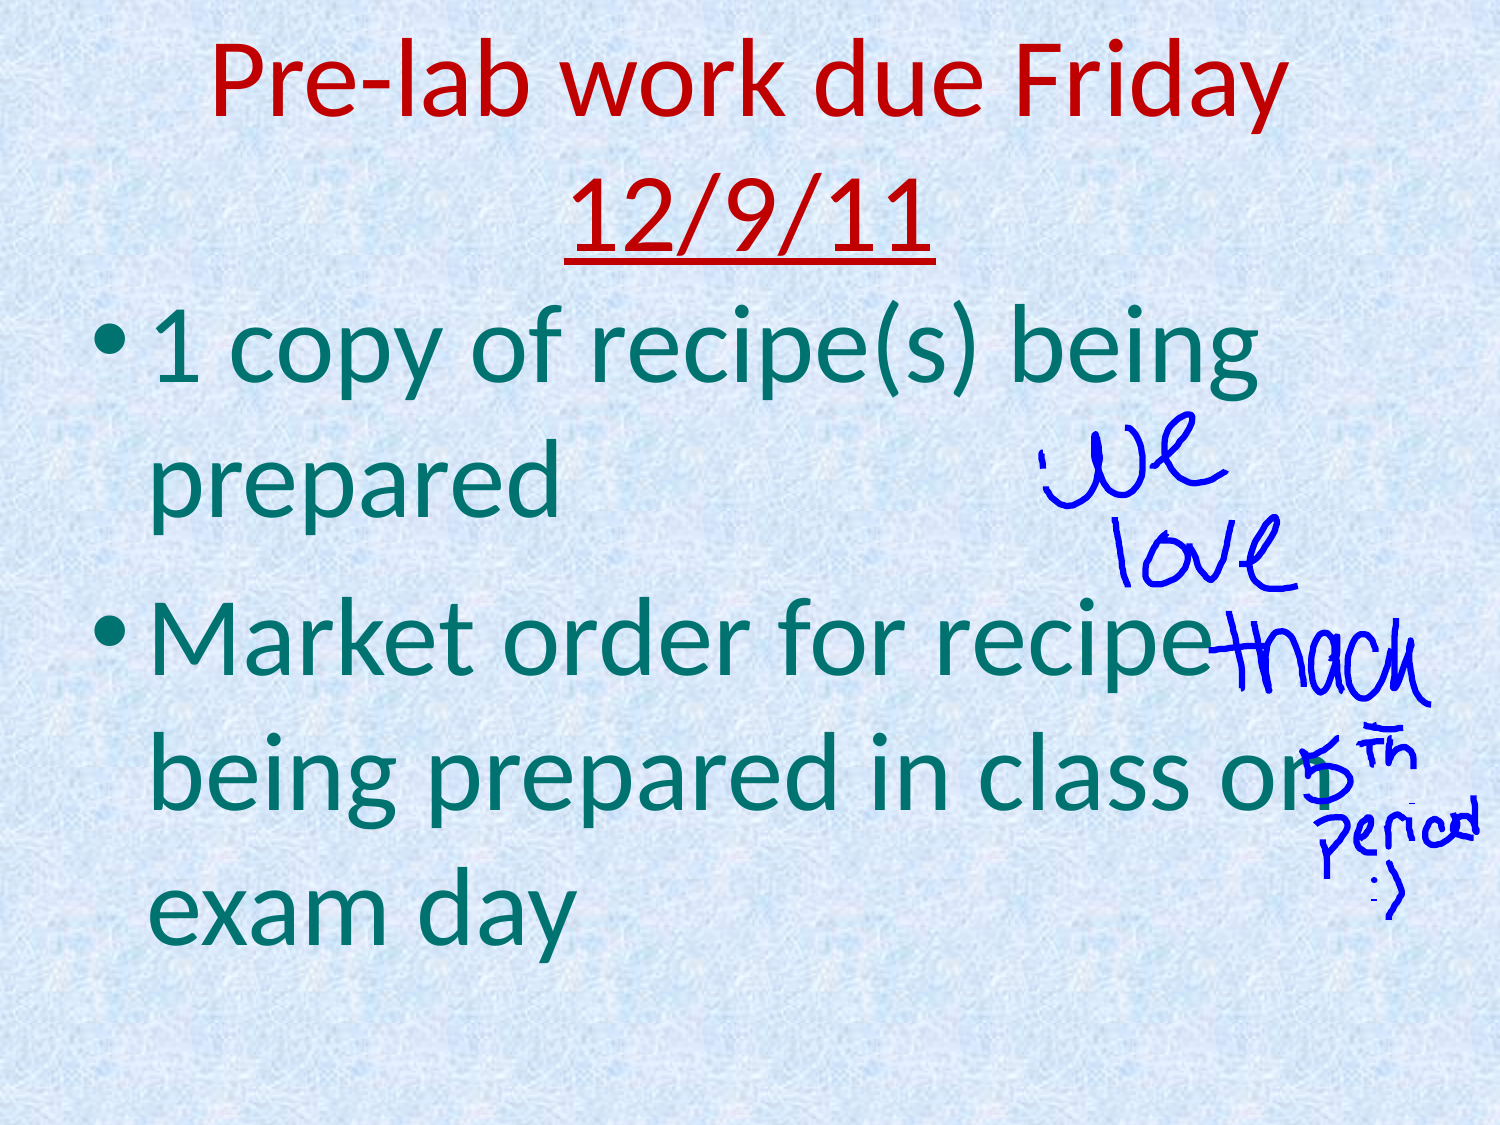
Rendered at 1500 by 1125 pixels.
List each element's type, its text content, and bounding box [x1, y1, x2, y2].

text_box [1228, 610, 1238, 646]
text_box [1346, 633, 1393, 700]
text_box [1113, 517, 1129, 588]
text_box [1387, 737, 1415, 770]
text_box [1234, 649, 1243, 690]
text_box [1324, 855, 1328, 879]
text_box [1424, 812, 1456, 846]
text_box [1363, 724, 1404, 731]
text_box [1301, 737, 1352, 802]
text_box [1144, 532, 1189, 586]
text_box [1392, 618, 1432, 706]
text_box [1387, 862, 1403, 920]
text_box [1040, 451, 1044, 469]
text_box [1408, 817, 1413, 841]
text_box [1385, 813, 1406, 848]
text_box [1045, 426, 1144, 507]
text_box [1151, 413, 1227, 484]
picture [0, 0, 1500, 1125]
text_box [1358, 740, 1385, 746]
text_box [1188, 519, 1233, 581]
text_box [1368, 744, 1374, 766]
text_box [1310, 632, 1344, 694]
text_box [1314, 816, 1349, 858]
text_box [1208, 645, 1257, 652]
text_box [1452, 795, 1478, 839]
text_box [1253, 621, 1305, 692]
text_box [1239, 516, 1298, 590]
list 1 copy of recipe(s) being prepared Market order for recipe being prepared in class on exam day [75, 262, 1425, 1005]
text_box [1355, 816, 1377, 854]
title Pre-lab work due Friday 12/9/11 [75, 45, 1425, 233]
